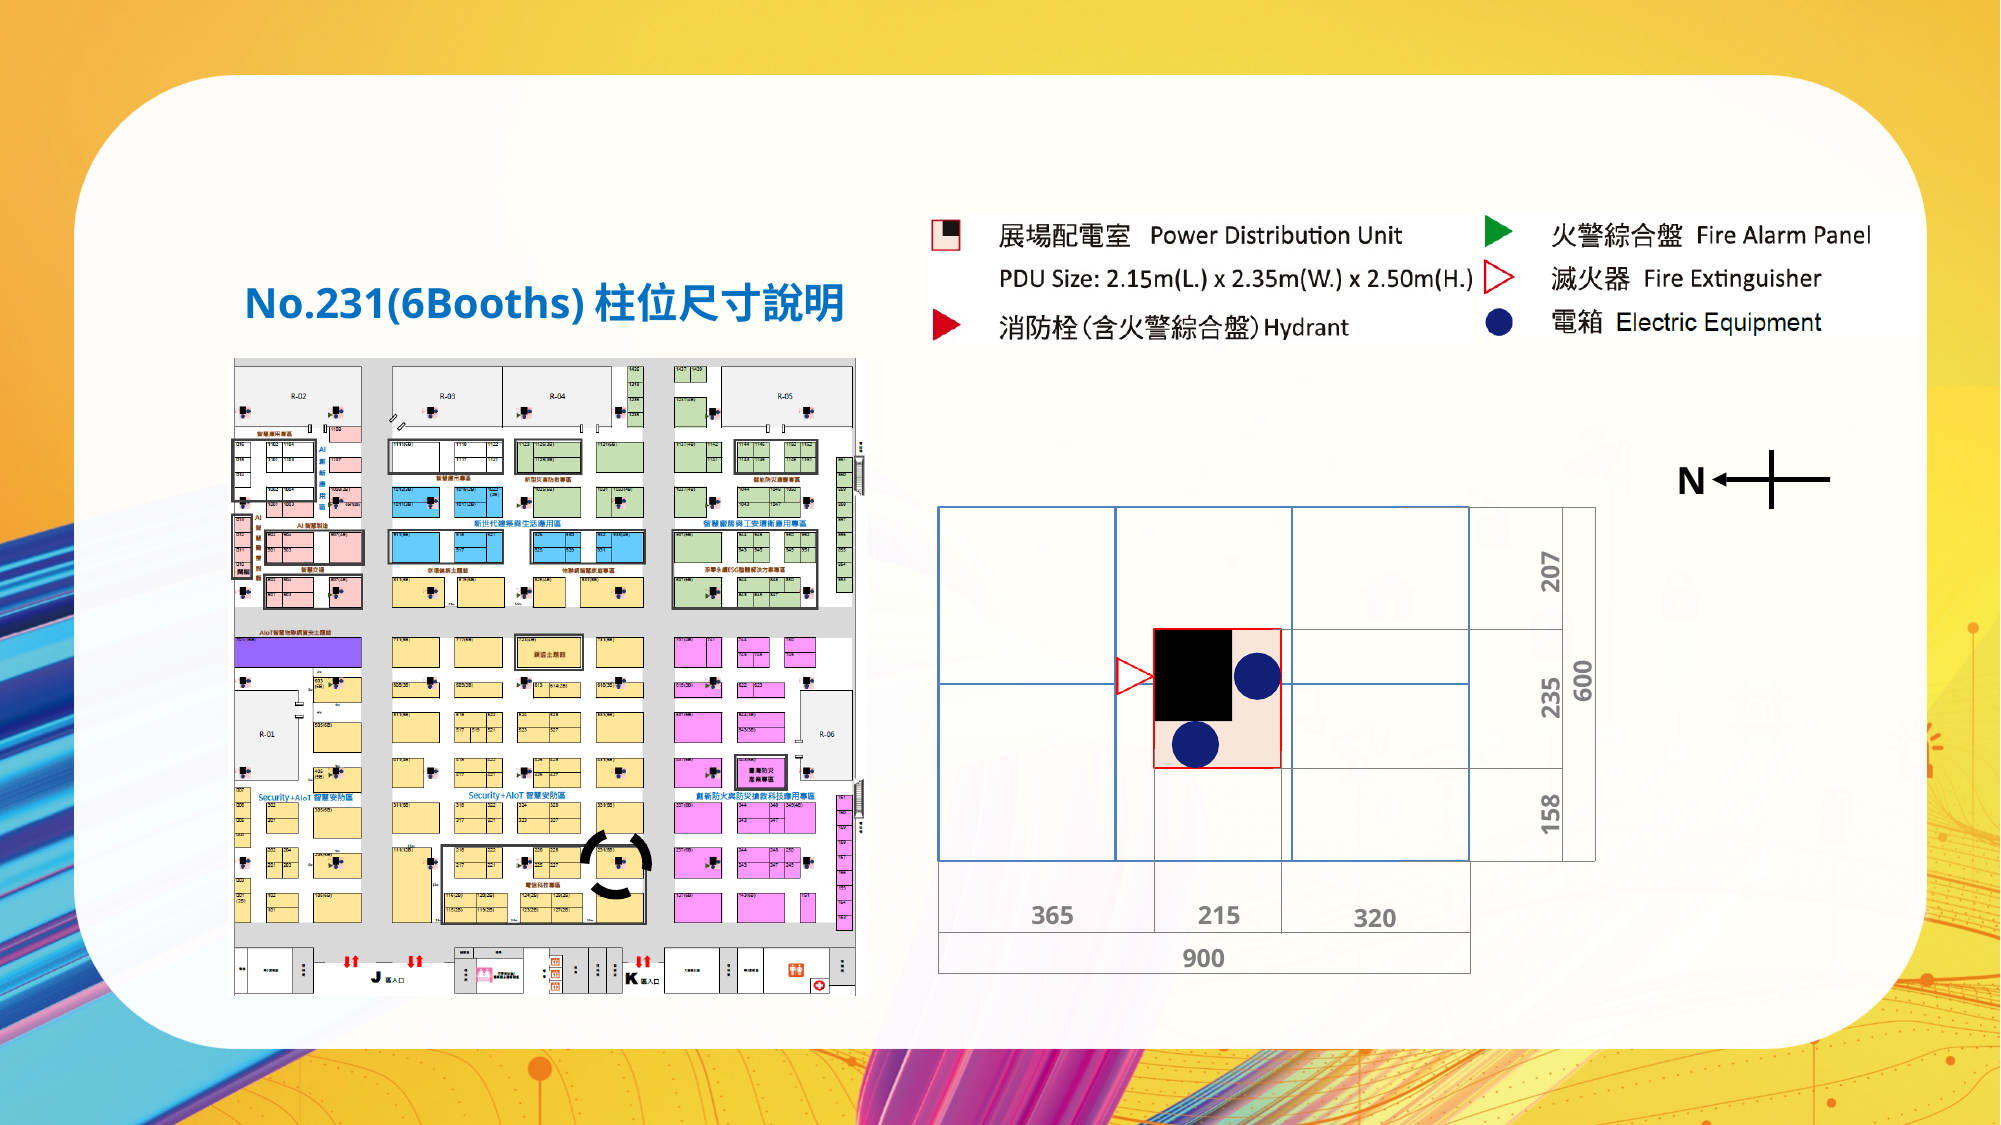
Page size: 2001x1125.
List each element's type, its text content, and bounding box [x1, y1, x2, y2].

picture [0, 0, 2001, 1125]
text_box 235 [1563, 643, 1572, 753]
text_box 600 [1596, 626, 1604, 736]
text_box 235 [1527, 643, 1562, 753]
text_box 320 [1320, 894, 1430, 940]
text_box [1116, 629, 1282, 769]
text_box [938, 507, 1417, 862]
text_box 207 [1563, 518, 1572, 628]
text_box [927, 211, 1921, 345]
text_box 158 [1527, 760, 1572, 870]
text_box 365 [998, 892, 1107, 938]
text_box No.231(6Booths)柱位尺寸說明 [241, 274, 850, 328]
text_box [1674, 449, 1831, 510]
text_box 215 [1164, 892, 1274, 938]
text_box 207 [1526, 518, 1562, 628]
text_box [1418, 507, 1469, 862]
text_box 900 [1149, 935, 1259, 980]
text_box 600 [1563, 626, 1594, 736]
